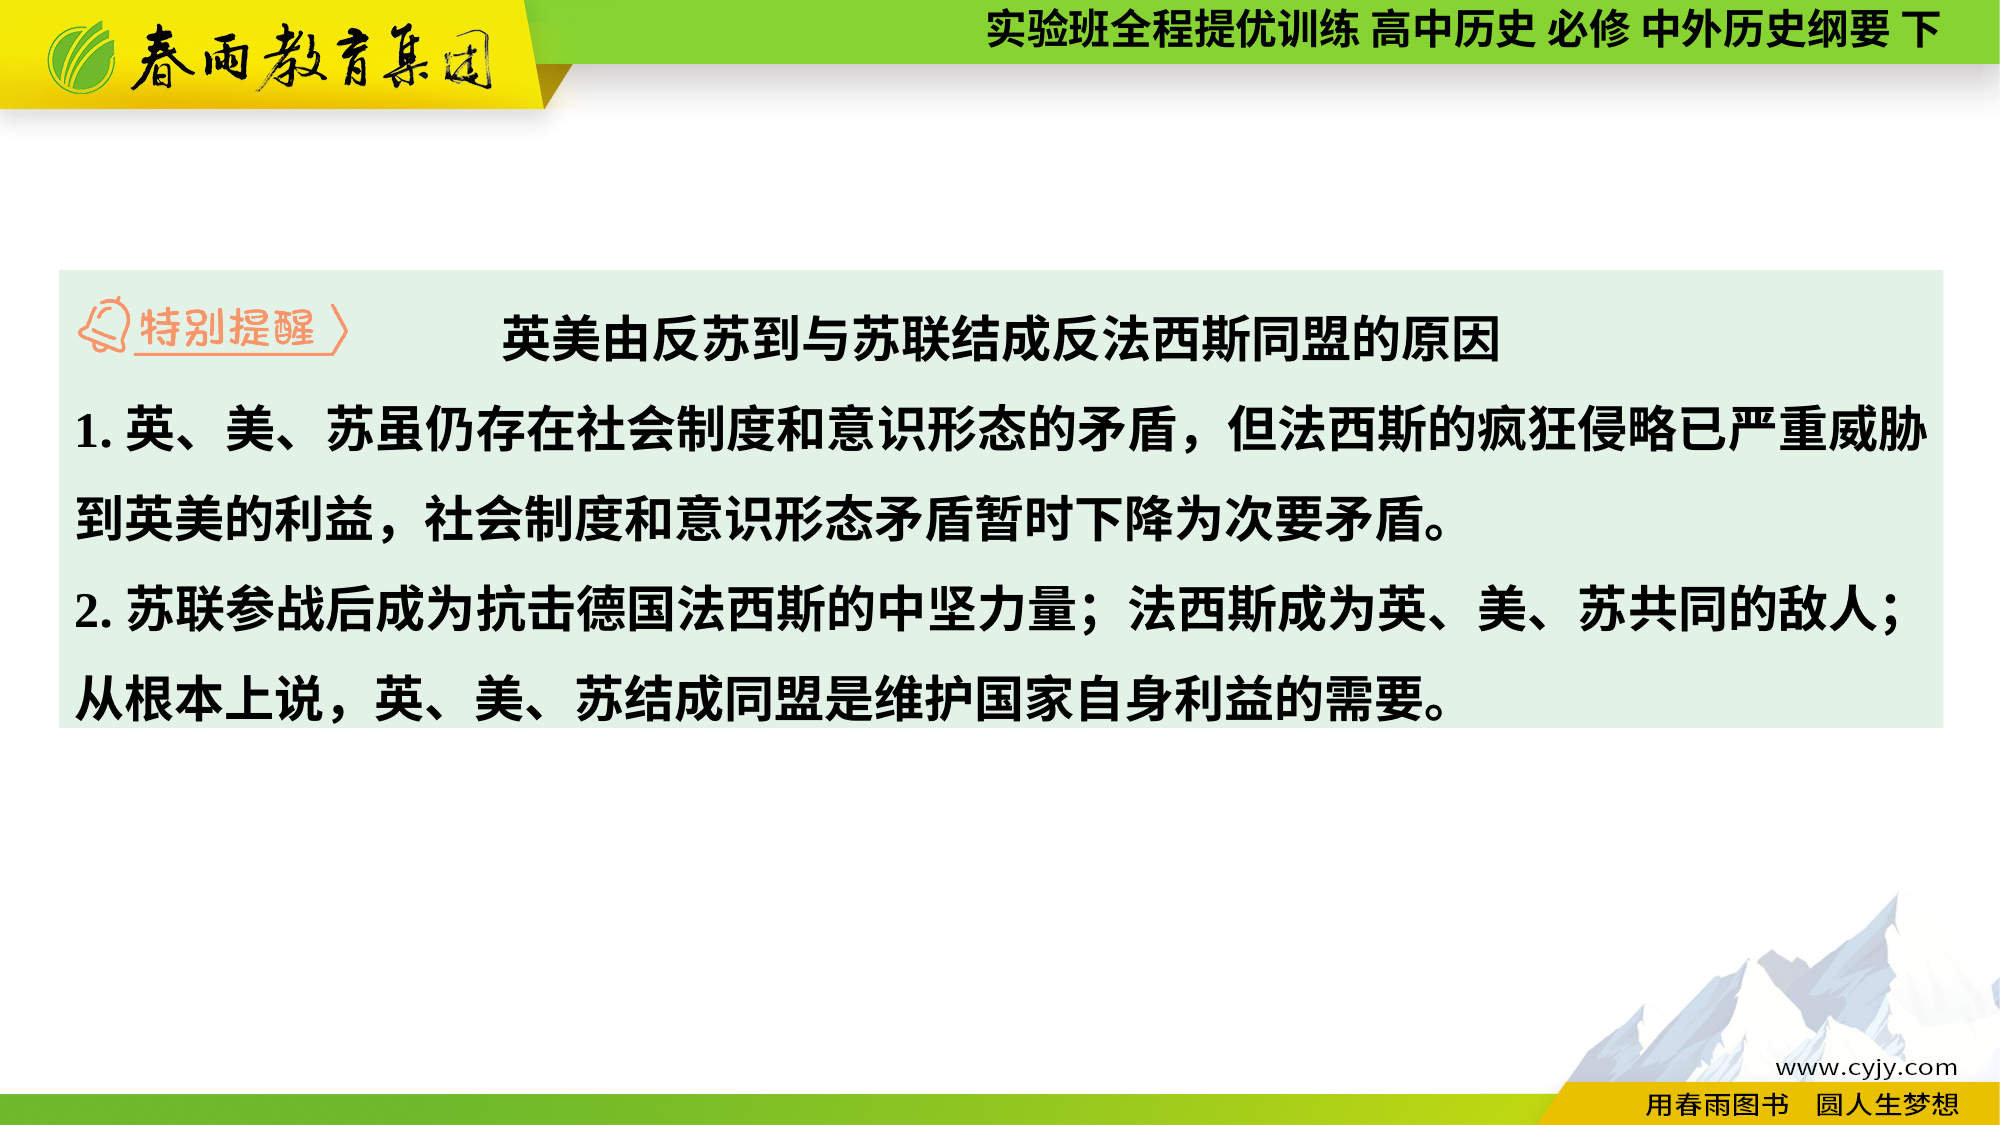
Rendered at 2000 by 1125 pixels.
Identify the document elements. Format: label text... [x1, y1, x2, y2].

picture [0, 0, 2000, 1125]
list 英美由反苏到与苏联结成反法西斯同盟的原因 1.英、美、苏虽仍存在社会制度和意识形态的矛盾，但法西斯的疯狂侵略已严重威胁到英美的利益，社会制度和意识形态矛盾暂时下降为次要矛盾。 2.苏联参战后成为抗击德国法西斯的中坚力量；法西斯成为英、美、苏共同的敌人；从根本上说，英、美、苏结成同盟是维护国家自身利益的需要。 [59, 269, 1944, 728]
